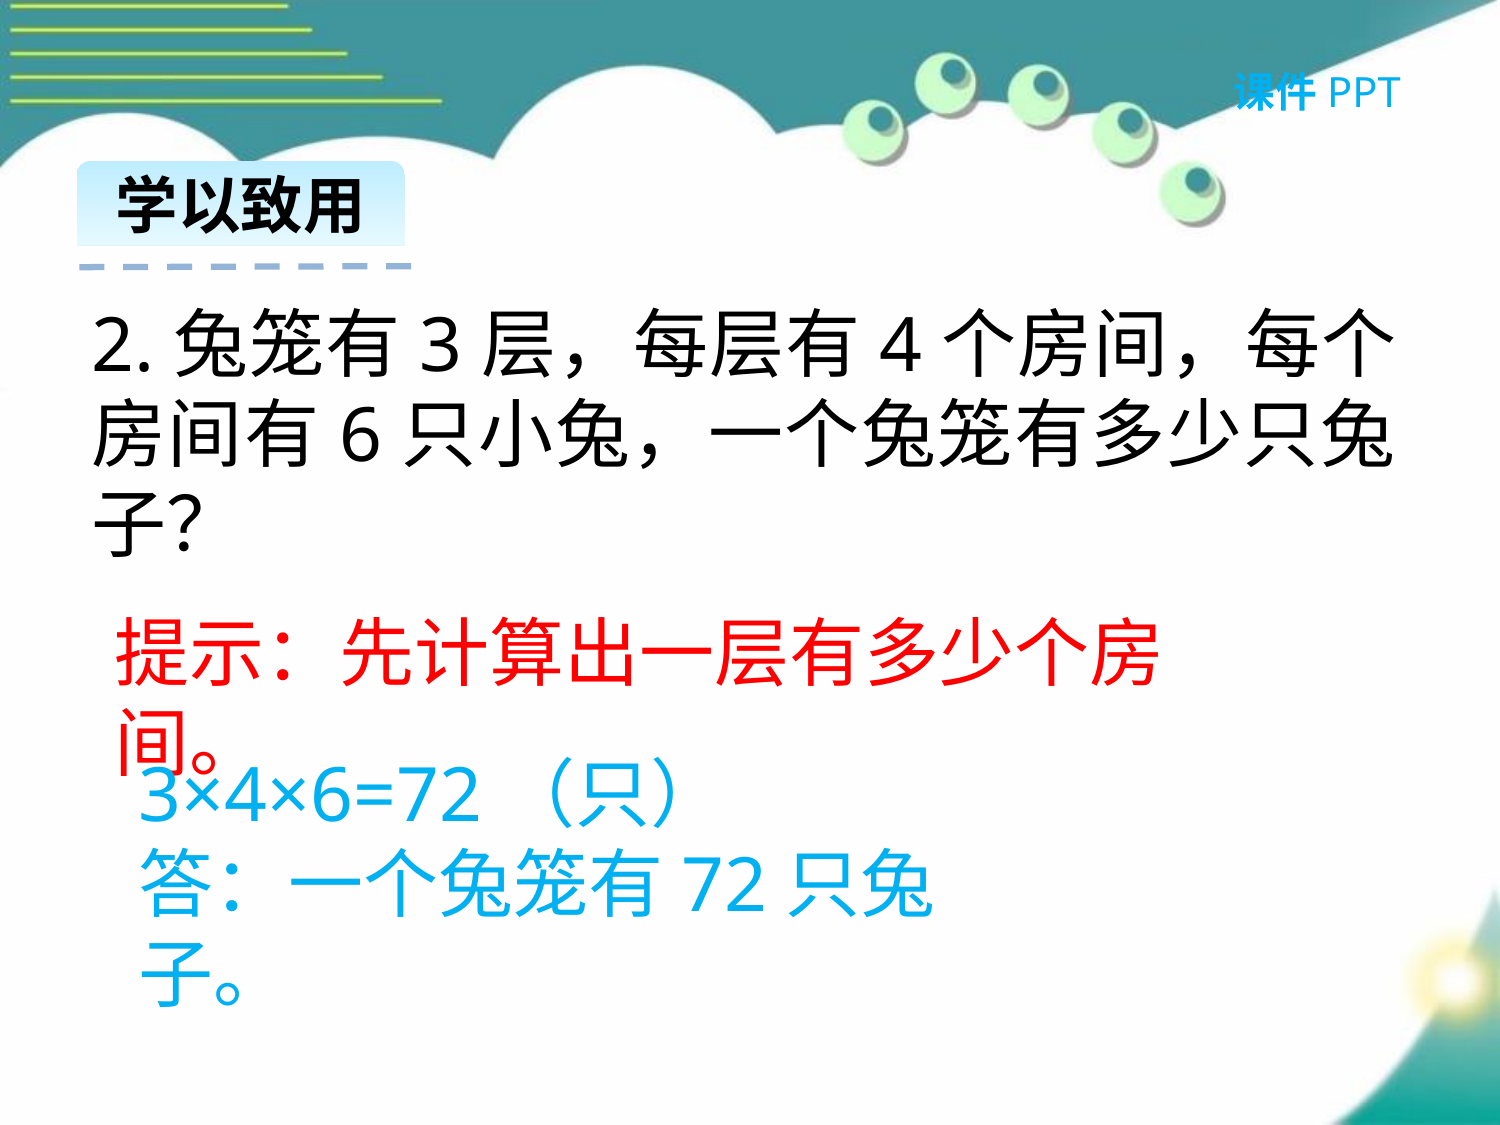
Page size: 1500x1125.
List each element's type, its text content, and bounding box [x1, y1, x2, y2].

text_box 课件PPT [1218, 58, 1418, 124]
text_box 2.兔笼有3层，每层有4个房间，每个房间有6只小兔，一个兔笼有多少只兔子？ [76, 289, 1412, 574]
text_box 提示：先计算出一层有多少个房间。 [100, 597, 1257, 793]
picture [0, 0, 1500, 1125]
text_box 3×4×6=72（只） 答：一个兔笼有72只兔子。 [123, 739, 1060, 1025]
text_box 学以致用 [76, 160, 405, 246]
